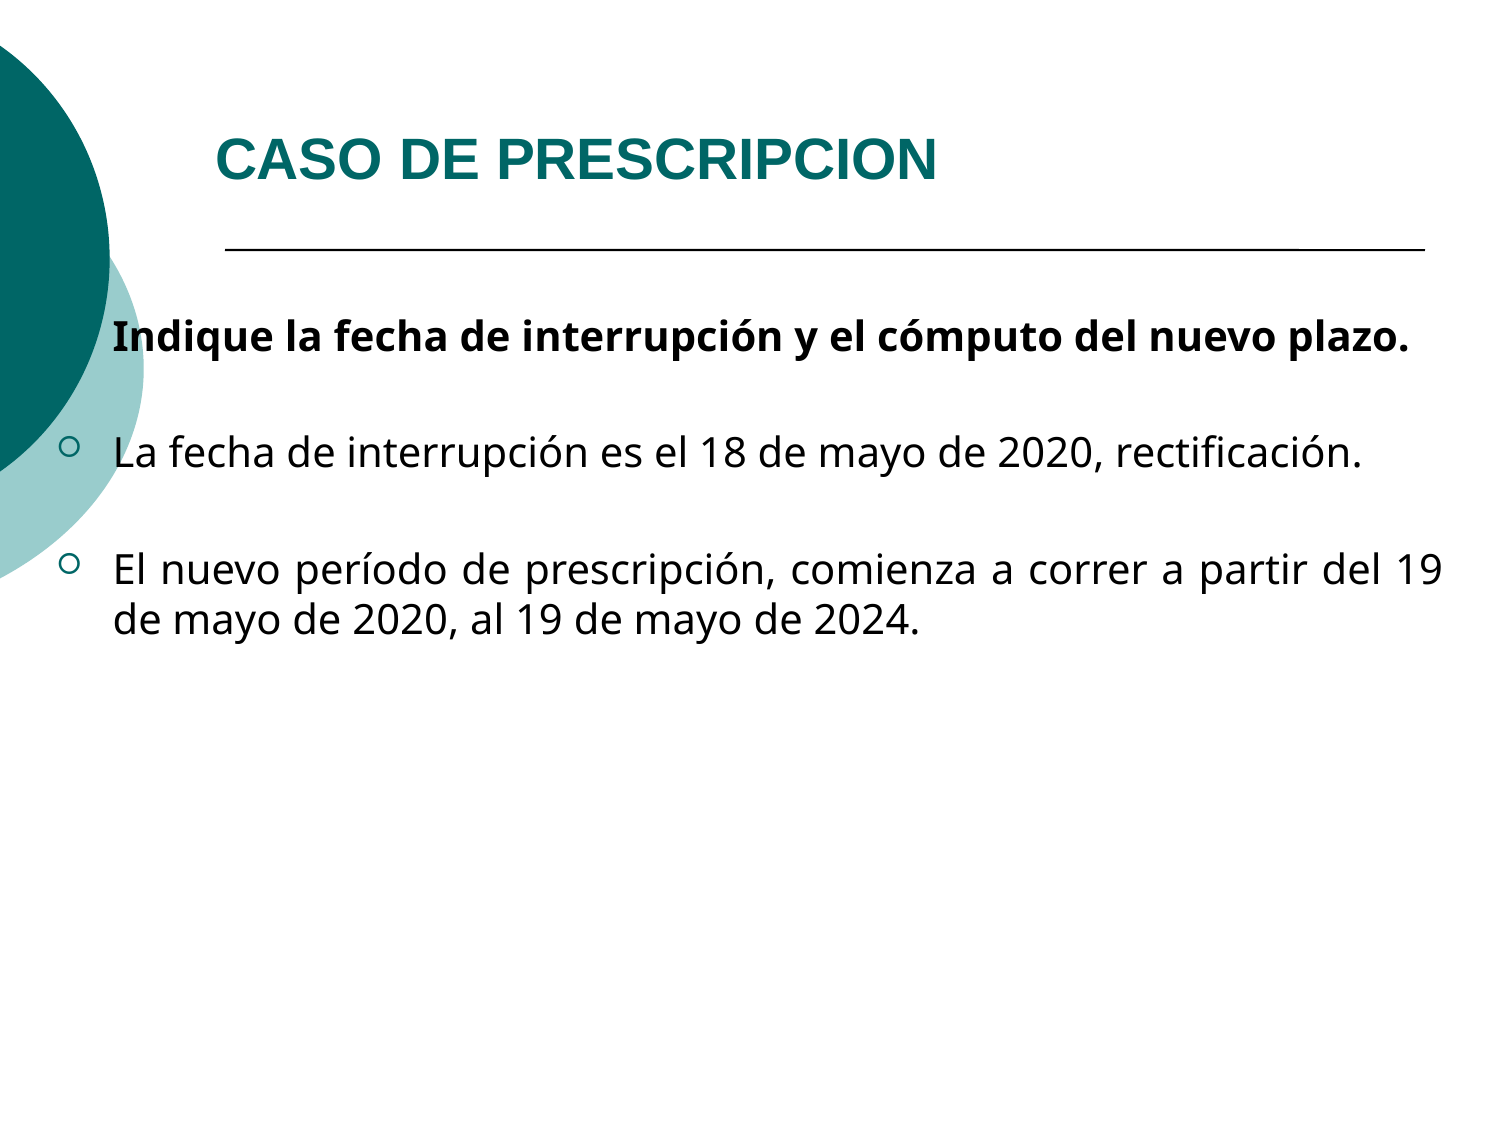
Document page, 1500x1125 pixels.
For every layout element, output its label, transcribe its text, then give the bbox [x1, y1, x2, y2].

title CASO DE PRESCRIPCION [49, 62, 1413, 243]
list Indique la fecha de interrupción y el cómputo del nuevo plazo. La fecha de interrupción es el 18 de mayo de 2020, rectificación. El nuevo período de prescripción, comienza a correr a partir del 19 de mayo de 2020, al 19 de mayo de 2024. [40, 243, 1460, 1051]
